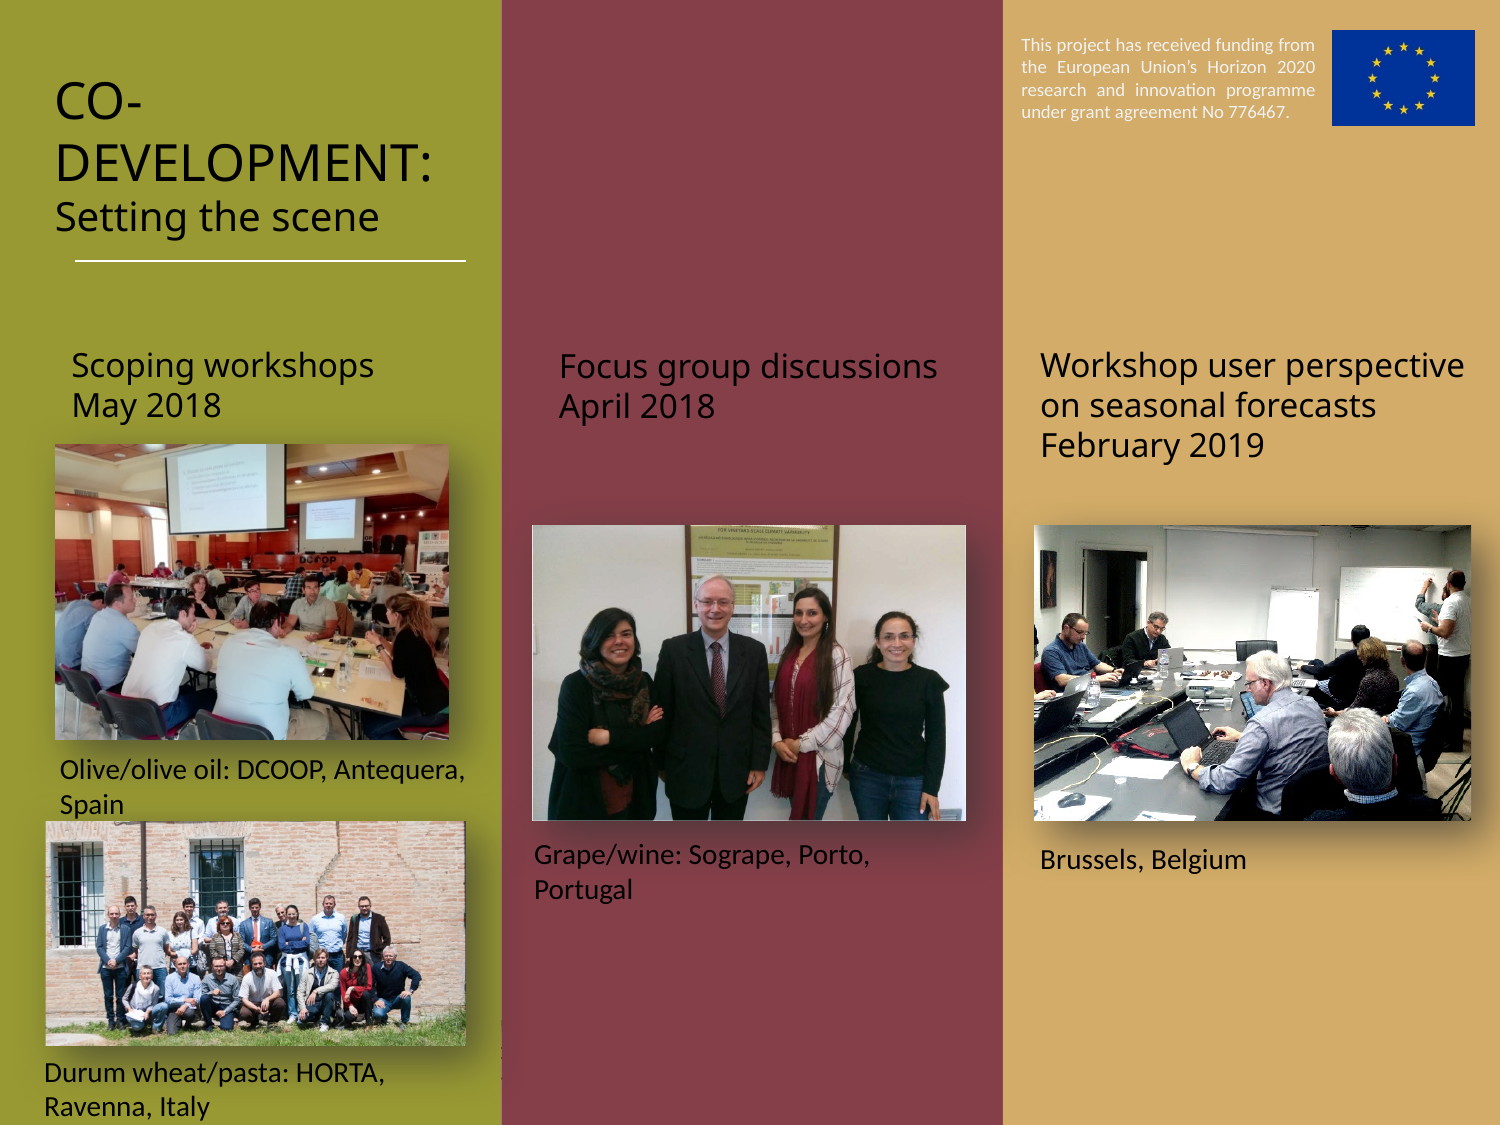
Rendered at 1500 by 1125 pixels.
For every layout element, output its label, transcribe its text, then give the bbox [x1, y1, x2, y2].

text_box Grape/wine: Sogrape, Porto, Portugal [519, 827, 965, 913]
text_box Scoping workshops May 2018 [56, 337, 390, 432]
text_box Workshop user perspective on seasonal forecasts February 2019 [1025, 337, 1500, 472]
title CO-DEVELOPMENT: Setting the scene [39, 60, 530, 248]
text_box Brussels, Belgium [1025, 832, 1471, 883]
text_box Durum wheat/pasta: HORTA, Ravenna, Italy [29, 1045, 491, 1125]
text_box Focus group discussions April 2018 [544, 337, 954, 432]
picture [45, 820, 467, 1046]
picture [1033, 525, 1472, 822]
picture [55, 444, 450, 740]
text_box Olive/olive oil: DCOOP, Antequera, Spain [44, 742, 491, 828]
picture [531, 525, 967, 822]
picture [1332, 30, 1475, 126]
